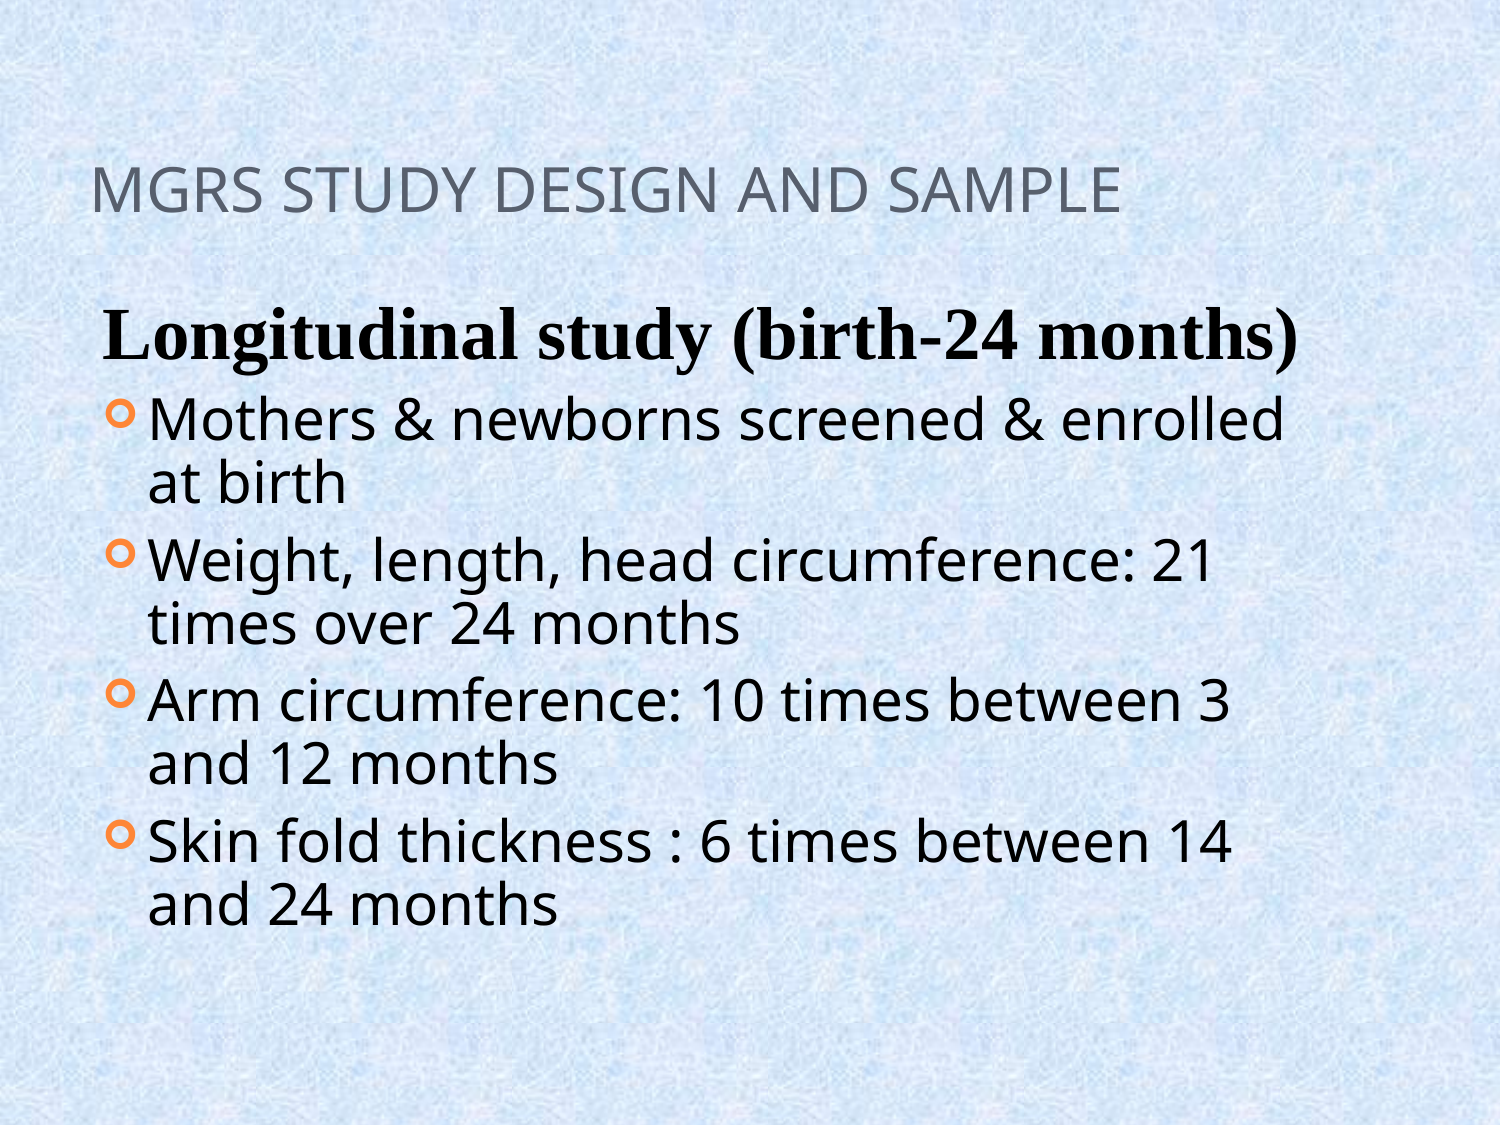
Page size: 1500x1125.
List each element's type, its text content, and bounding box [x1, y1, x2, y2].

title MGRS Study Design and Sample [75, 45, 1300, 233]
list Longitudinal study (birth-24 months) Mothers & newborns screened & enrolled at birth Weight, length, head circumference: 21 times over 24 months Arm circumference: 10 times between 3 and 12 months Skin fold thickness : 6 times between 14 and 24 months [87, 287, 1363, 988]
picture [0, 0, 1500, 1125]
